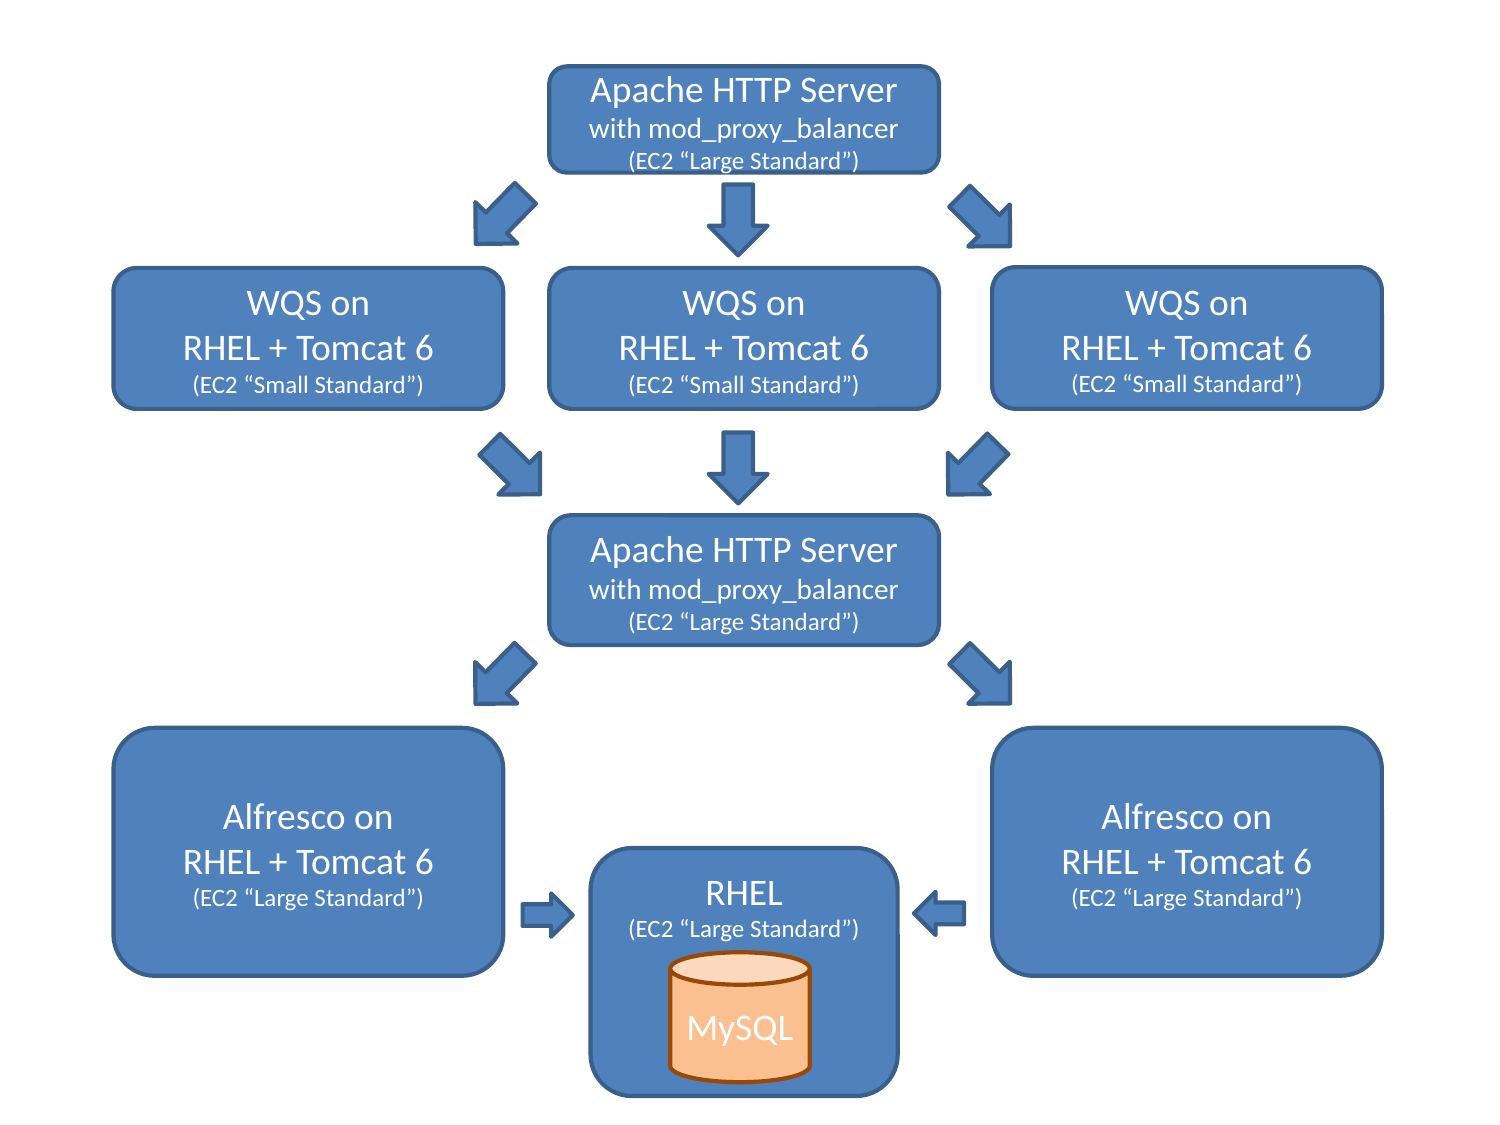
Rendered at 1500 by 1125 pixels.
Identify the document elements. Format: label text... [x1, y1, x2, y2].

text_box [520, 891, 575, 939]
text_box Apache HTTP Server with mod_proxy_balancer (EC2 “Large Standard”) [547, 513, 942, 648]
text_box [911, 889, 967, 937]
text_box [706, 430, 770, 506]
text_box [477, 431, 543, 497]
text_box Apache HTTP Server with mod_proxy_balancer (EC2 “Large Standard”) [547, 64, 942, 175]
text_box [706, 182, 770, 258]
text_box Alfresco on RHEL + Tomcat 6 (EC2 “Large Standard”) [990, 725, 1385, 978]
text_box [473, 640, 538, 706]
text_box [945, 431, 1011, 497]
text_box [473, 180, 539, 247]
text_box WQS on RHEL + Tomcat 6 (EC2 “Small Standard”) [111, 265, 506, 411]
text_box [947, 183, 1013, 249]
text_box Alfresco on RHEL + Tomcat 6 (EC2 “Large Standard”) [111, 725, 506, 978]
text_box WQS on RHEL + Tomcat 6 (EC2 “Small Standard”) [547, 265, 942, 411]
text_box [590, 847, 898, 1097]
text_box WQS on RHEL + Tomcat 6 (EC2 “Small Standard”) [990, 265, 1385, 411]
text_box [947, 641, 1013, 706]
